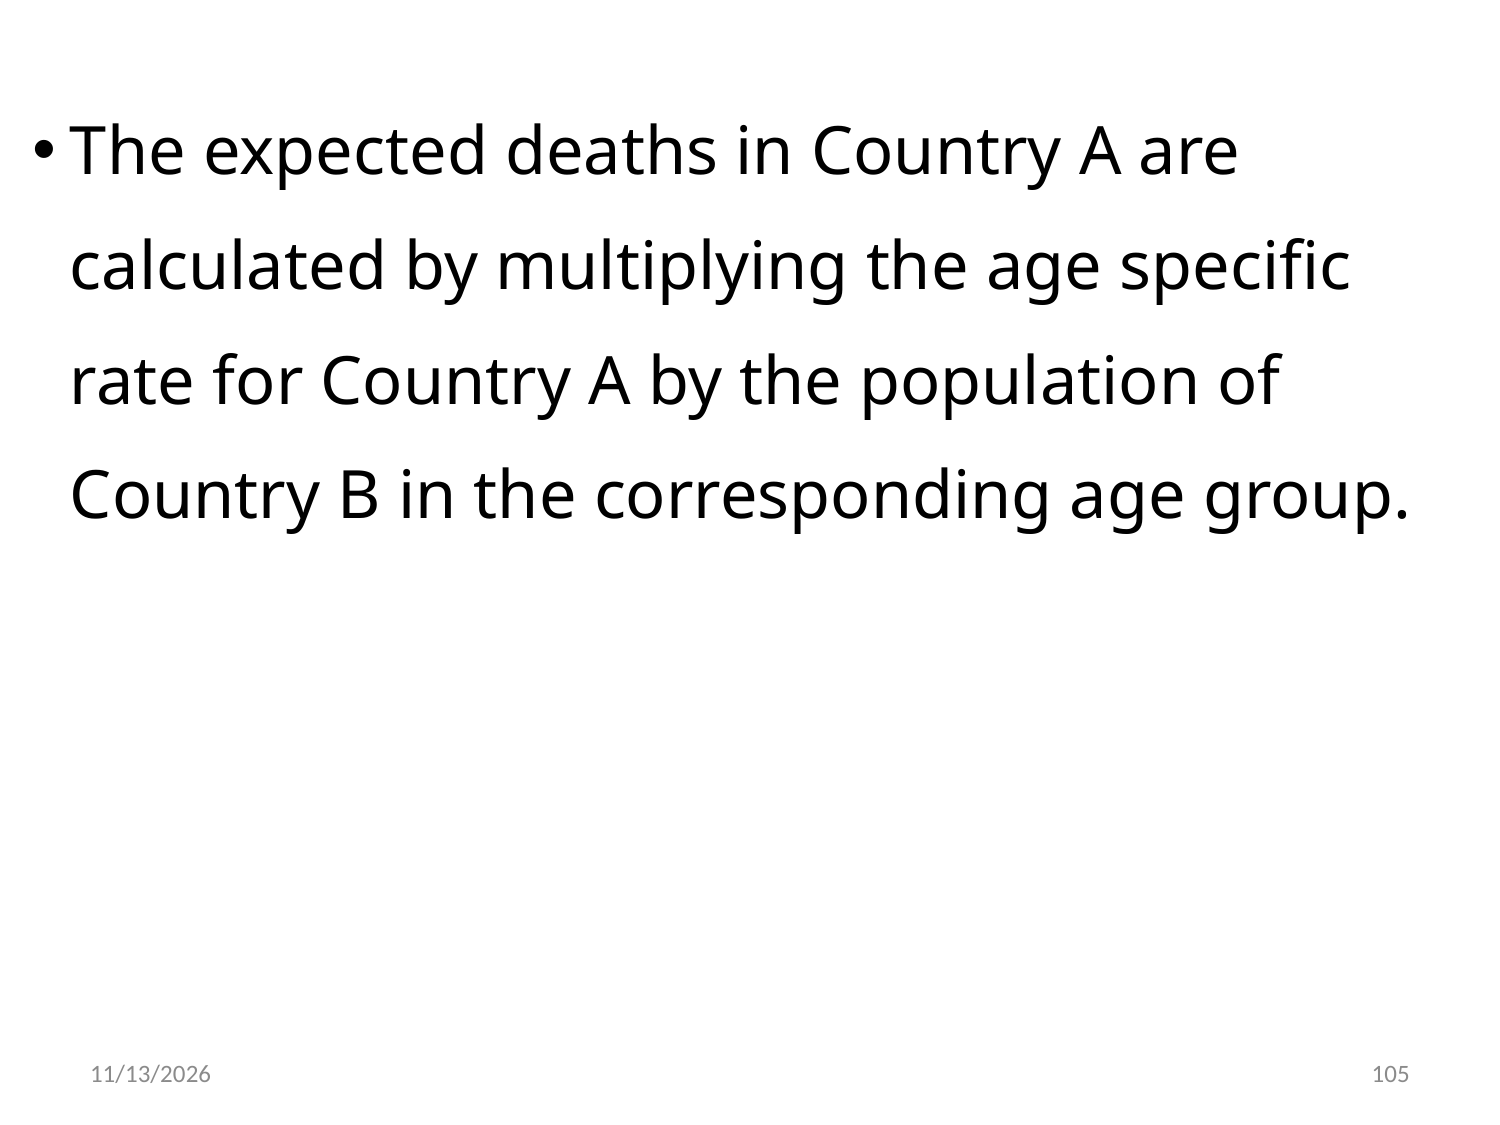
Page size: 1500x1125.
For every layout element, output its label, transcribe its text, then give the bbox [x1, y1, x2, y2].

text_box The expected deaths in Country A are calculated by multiplying the age specific rate for Country A by the population of Country B in the corresponding age group. [17, 66, 1483, 540]
slide_number 105 [1074, 1042, 1425, 1103]
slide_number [75, 1042, 425, 1103]
